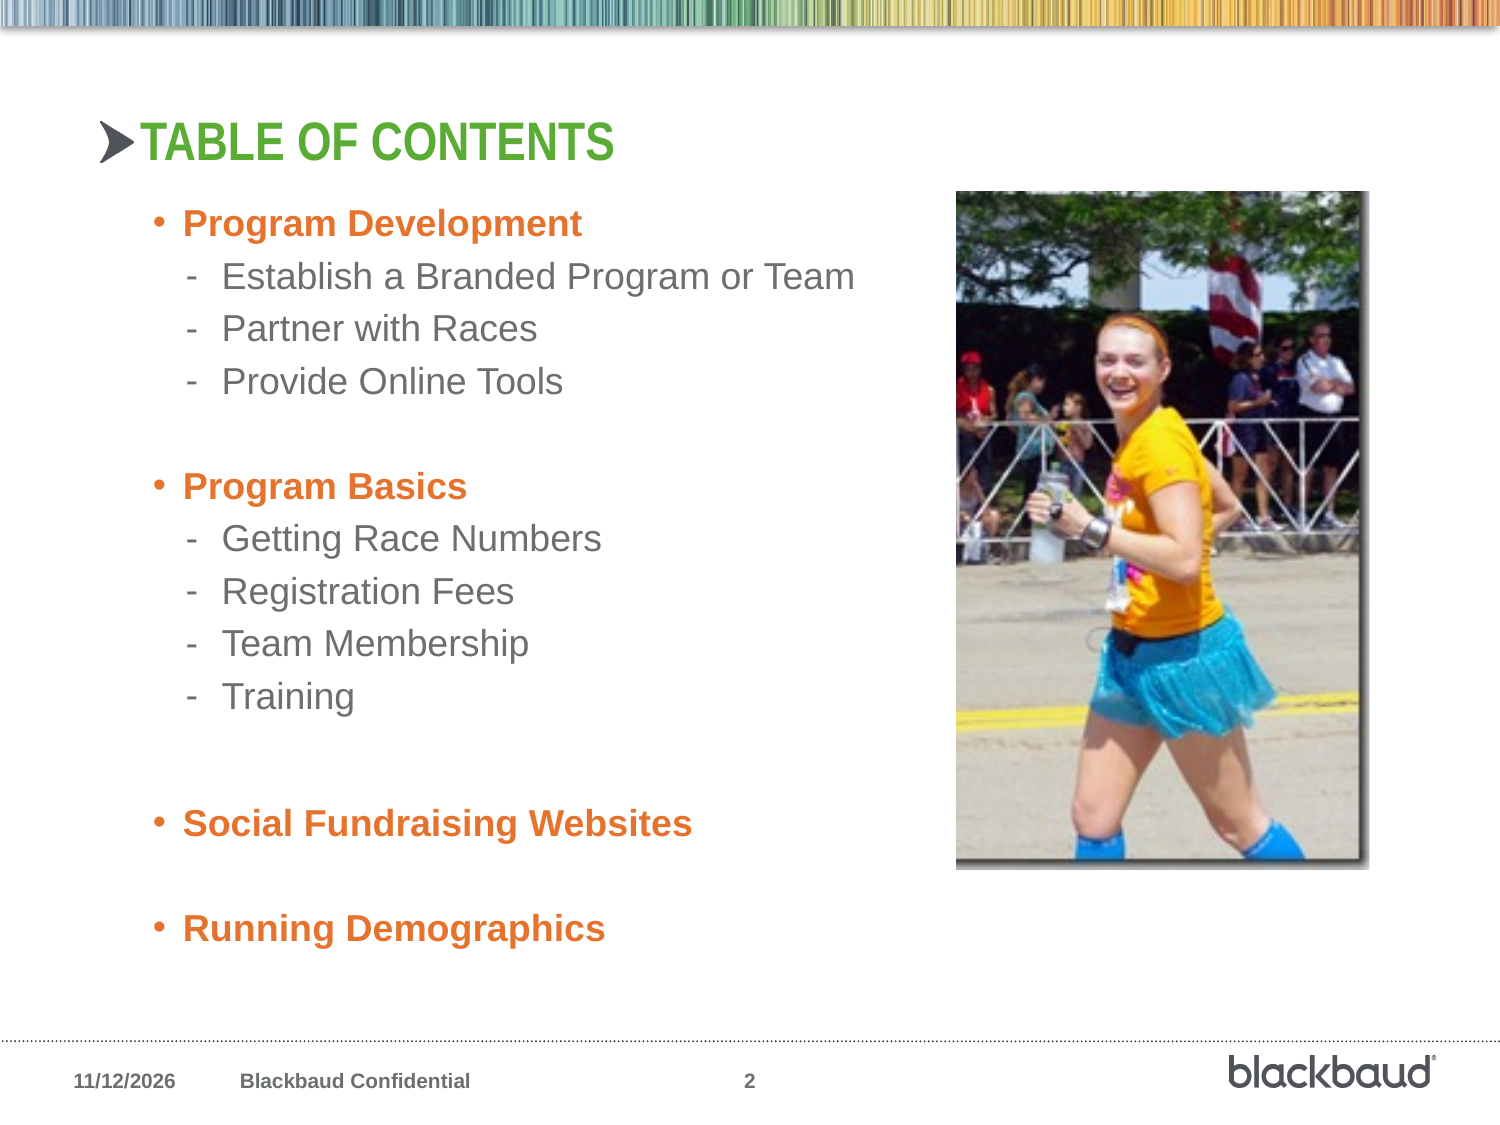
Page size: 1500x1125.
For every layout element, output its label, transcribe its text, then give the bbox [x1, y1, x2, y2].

picture [955, 191, 1370, 870]
title Table of Contents [112, 98, 1345, 222]
picture [100, 121, 112, 163]
picture [0, 0, 1500, 26]
list Program Development Establish a Branded Program or Team Partner with Races Provide Online Tools Program Basics Getting Race Numbers Registration Fees Team Membership Training Social Fundraising Websites Running Demographics [137, 222, 1370, 1019]
picture [1229, 1055, 1437, 1088]
